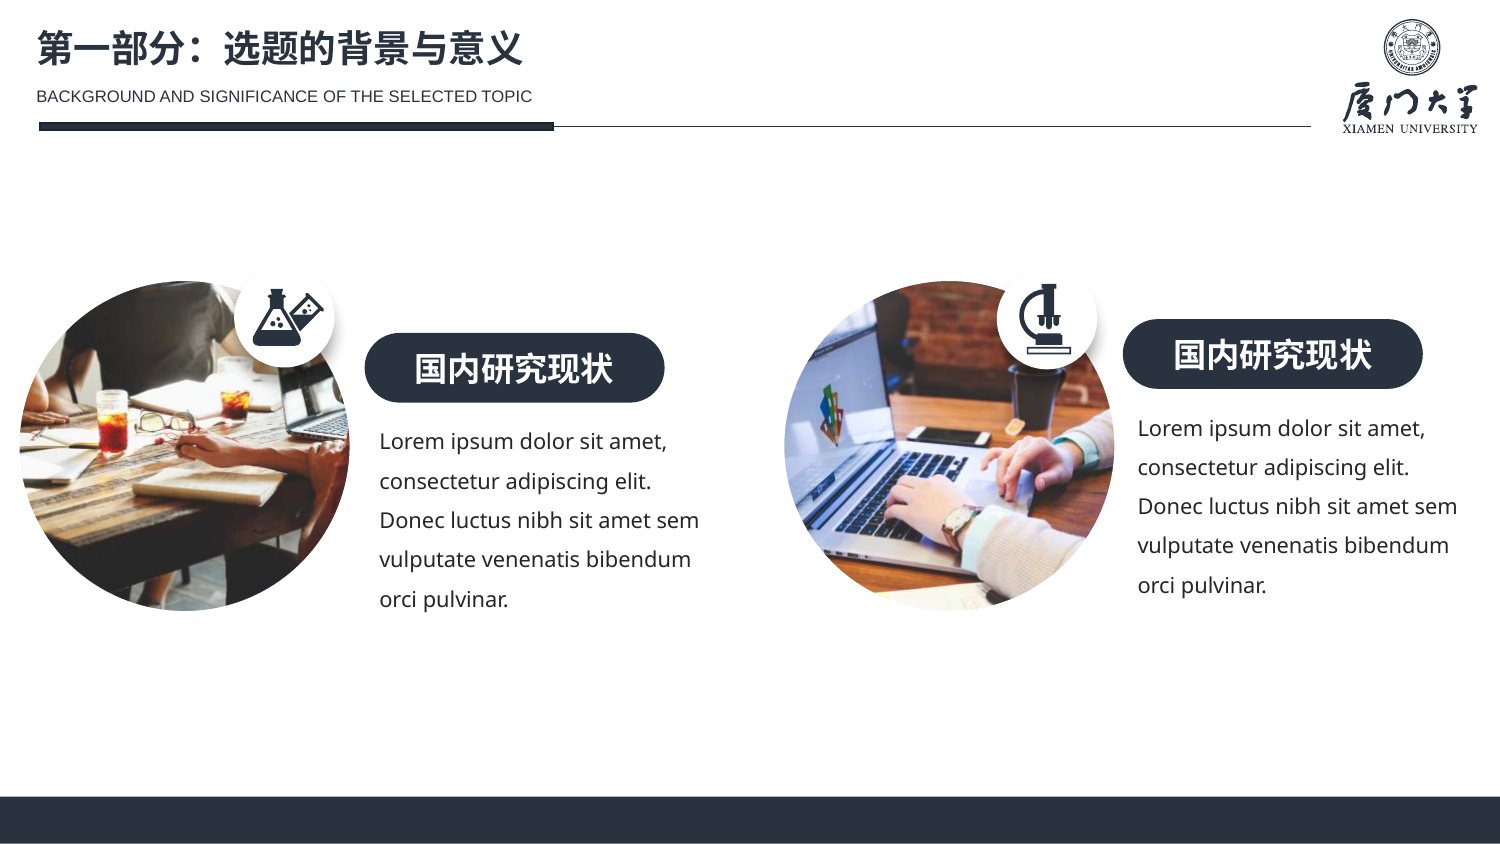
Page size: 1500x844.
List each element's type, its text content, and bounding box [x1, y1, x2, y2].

text_box 国内研究现状 [1121, 318, 1424, 390]
text_box [995, 267, 1099, 371]
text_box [1019, 283, 1072, 355]
text_box 第一部分：选题的背景与意义 [21, 18, 539, 78]
text_box 国内 [233, 266, 336, 369]
text_box Lorem ipsum dolor sit amet, consectetur adipiscing elit. Donec luctus nibh sit amet sem vulputate venenatis bibendum orci pulvinar. [364, 407, 724, 619]
text_box 国内研究现状 [363, 331, 666, 404]
text_box Lorem ipsum dolor sit amet, consectetur adipiscing elit. Donec luctus nibh sit amet sem vulputate venenatis bibendum orci pulvinar. [1122, 393, 1482, 606]
text_box BACKGROUND AND SIGNIFICANCE OF THE SELECTED TOPIC [21, 78, 549, 114]
text_box [17, 278, 352, 614]
text_box [782, 278, 1117, 614]
text_box [252, 288, 324, 346]
